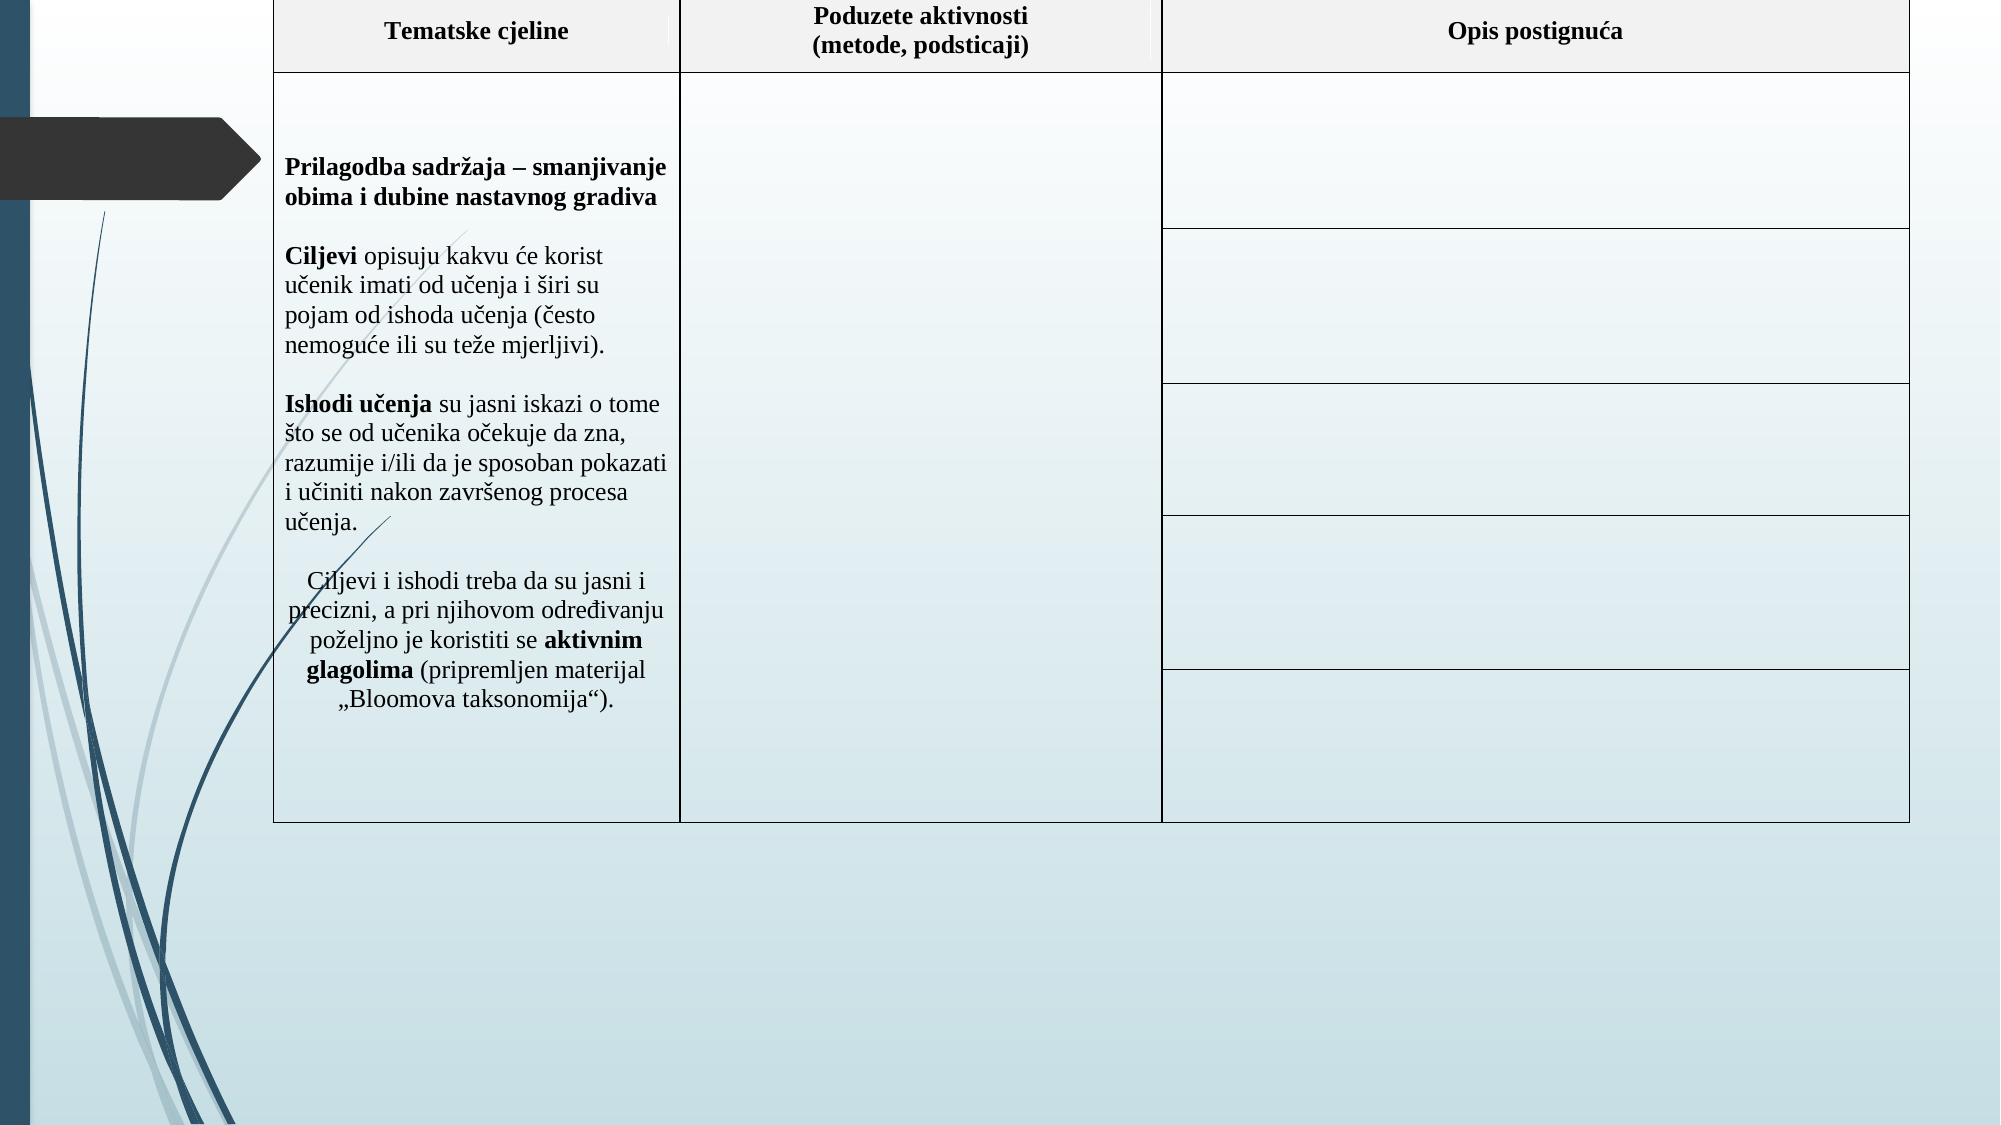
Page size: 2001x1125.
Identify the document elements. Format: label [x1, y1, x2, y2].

list [253, 0, 1929, 1125]
